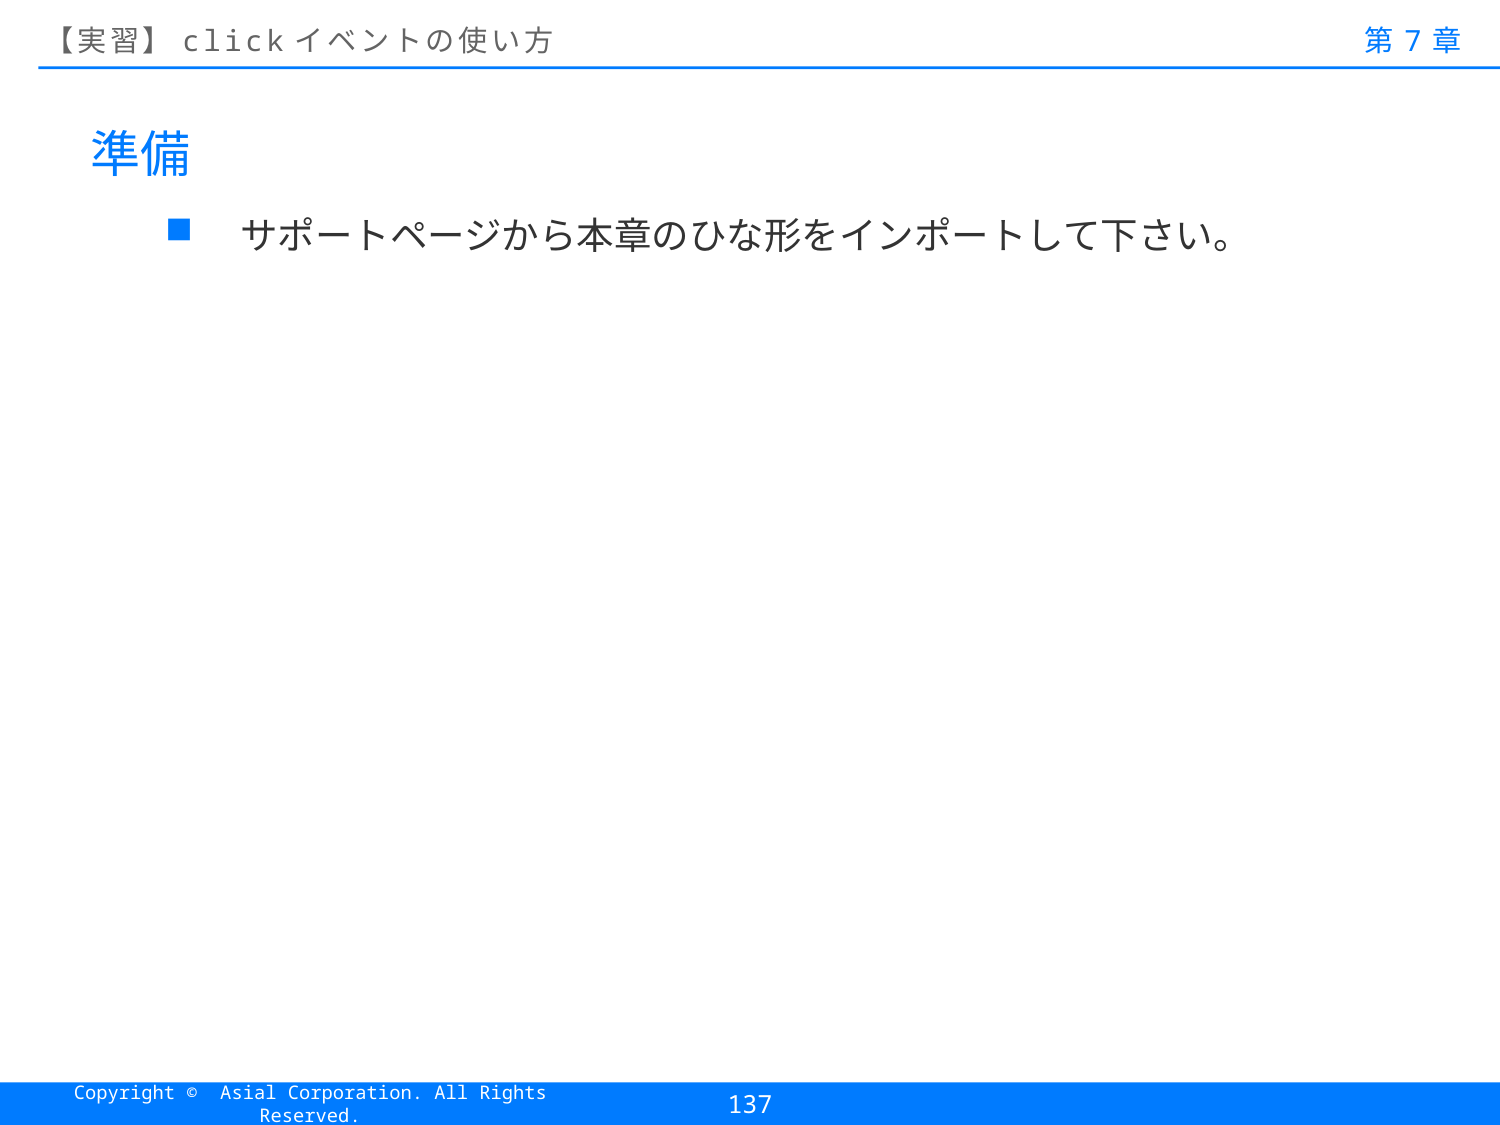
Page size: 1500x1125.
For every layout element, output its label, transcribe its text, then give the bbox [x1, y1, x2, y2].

title 【実習】clickイベントの使い方 [29, 7, 702, 72]
slide_number 137 [581, 1075, 919, 1125]
list 第7章 [702, 7, 1477, 72]
list 準備 サポートページから本章のひな形をインポートして下さい。 [75, 84, 1425, 988]
